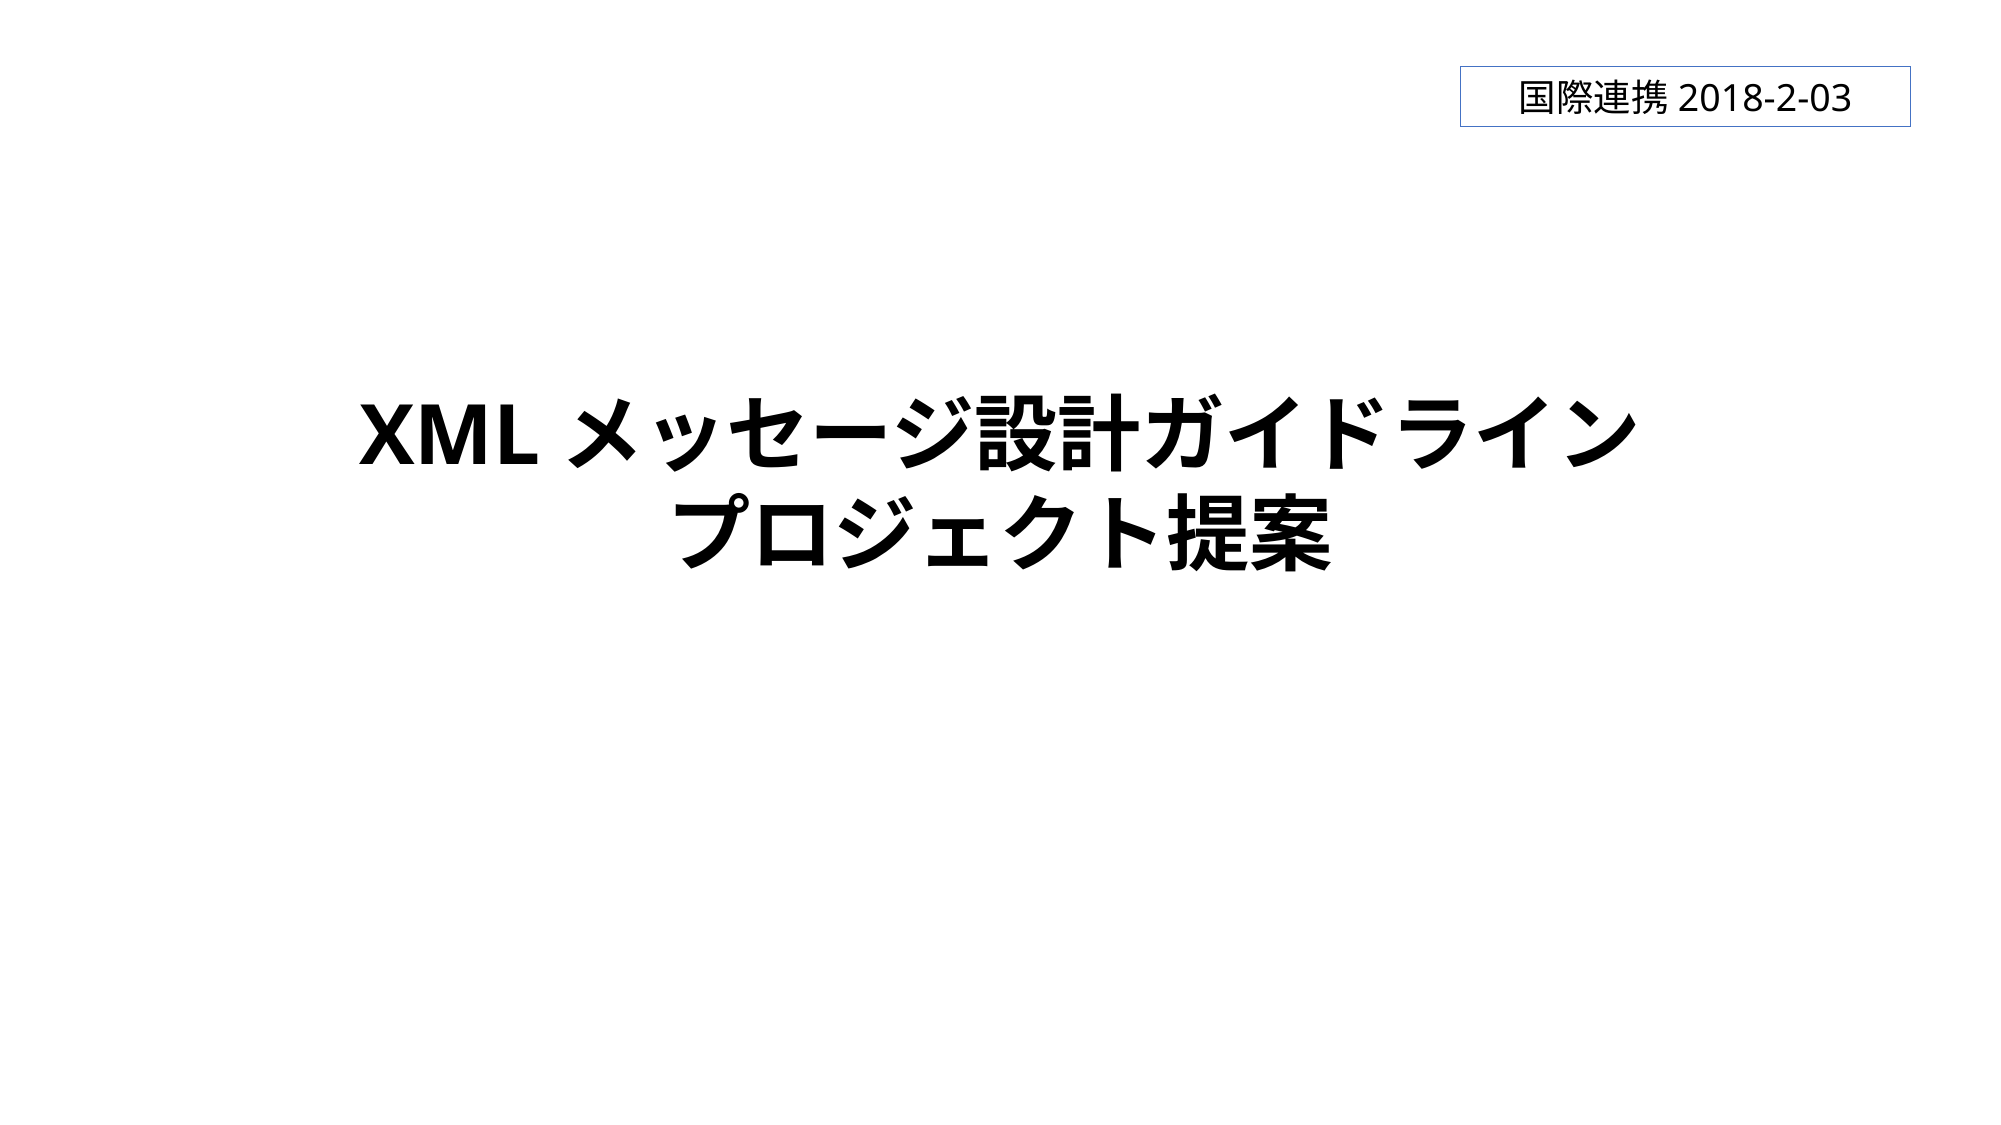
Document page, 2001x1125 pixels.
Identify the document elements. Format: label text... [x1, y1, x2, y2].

text_box XMLメッセージ設計ガイドライン プロジェクト提案 [336, 373, 1664, 589]
text_box 国際連携2018-2-03 [1460, 66, 1911, 127]
